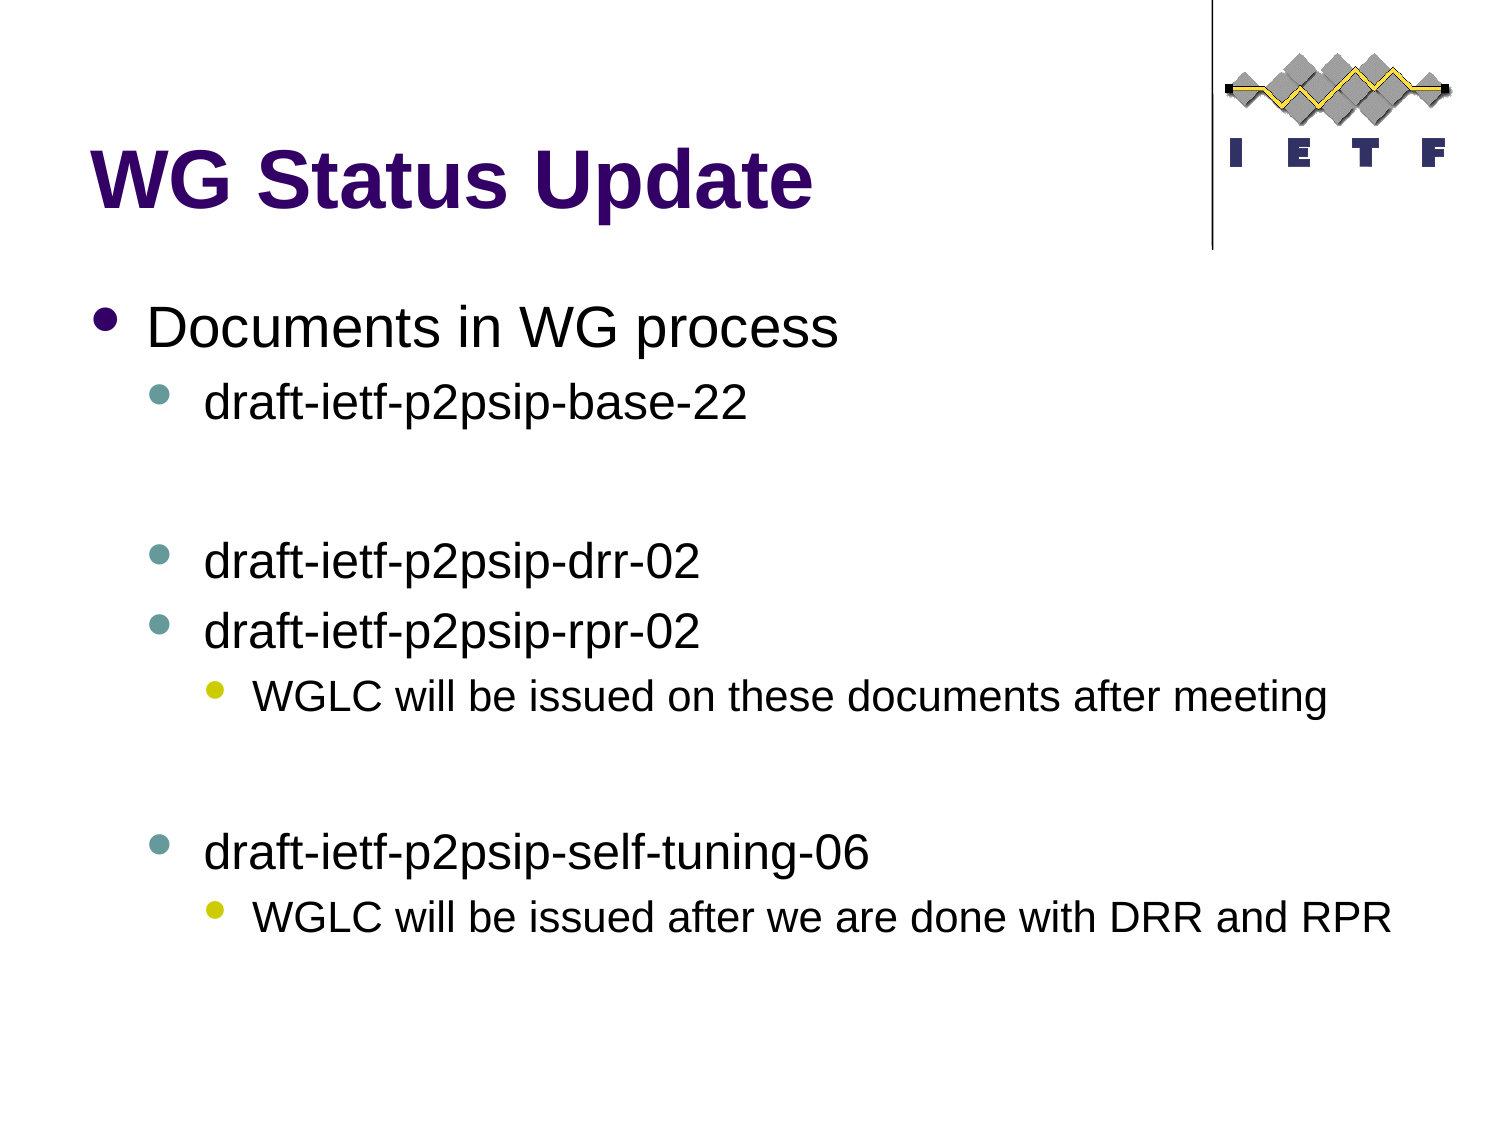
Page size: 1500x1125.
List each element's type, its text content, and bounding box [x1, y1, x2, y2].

list Documents in WG process draft-ietf-p2psip-base-22 draft-ietf-p2psip-drr-02 draft-ietf-p2psip-rpr-02 WGLC will be issued on these documents after meeting draft-ietf-p2psip-self-tuning-06 WGLC will be issued after we are done with DRR and RPR [74, 281, 1426, 1006]
title WG Status Update [74, 19, 1201, 233]
picture [1212, 37, 1463, 181]
